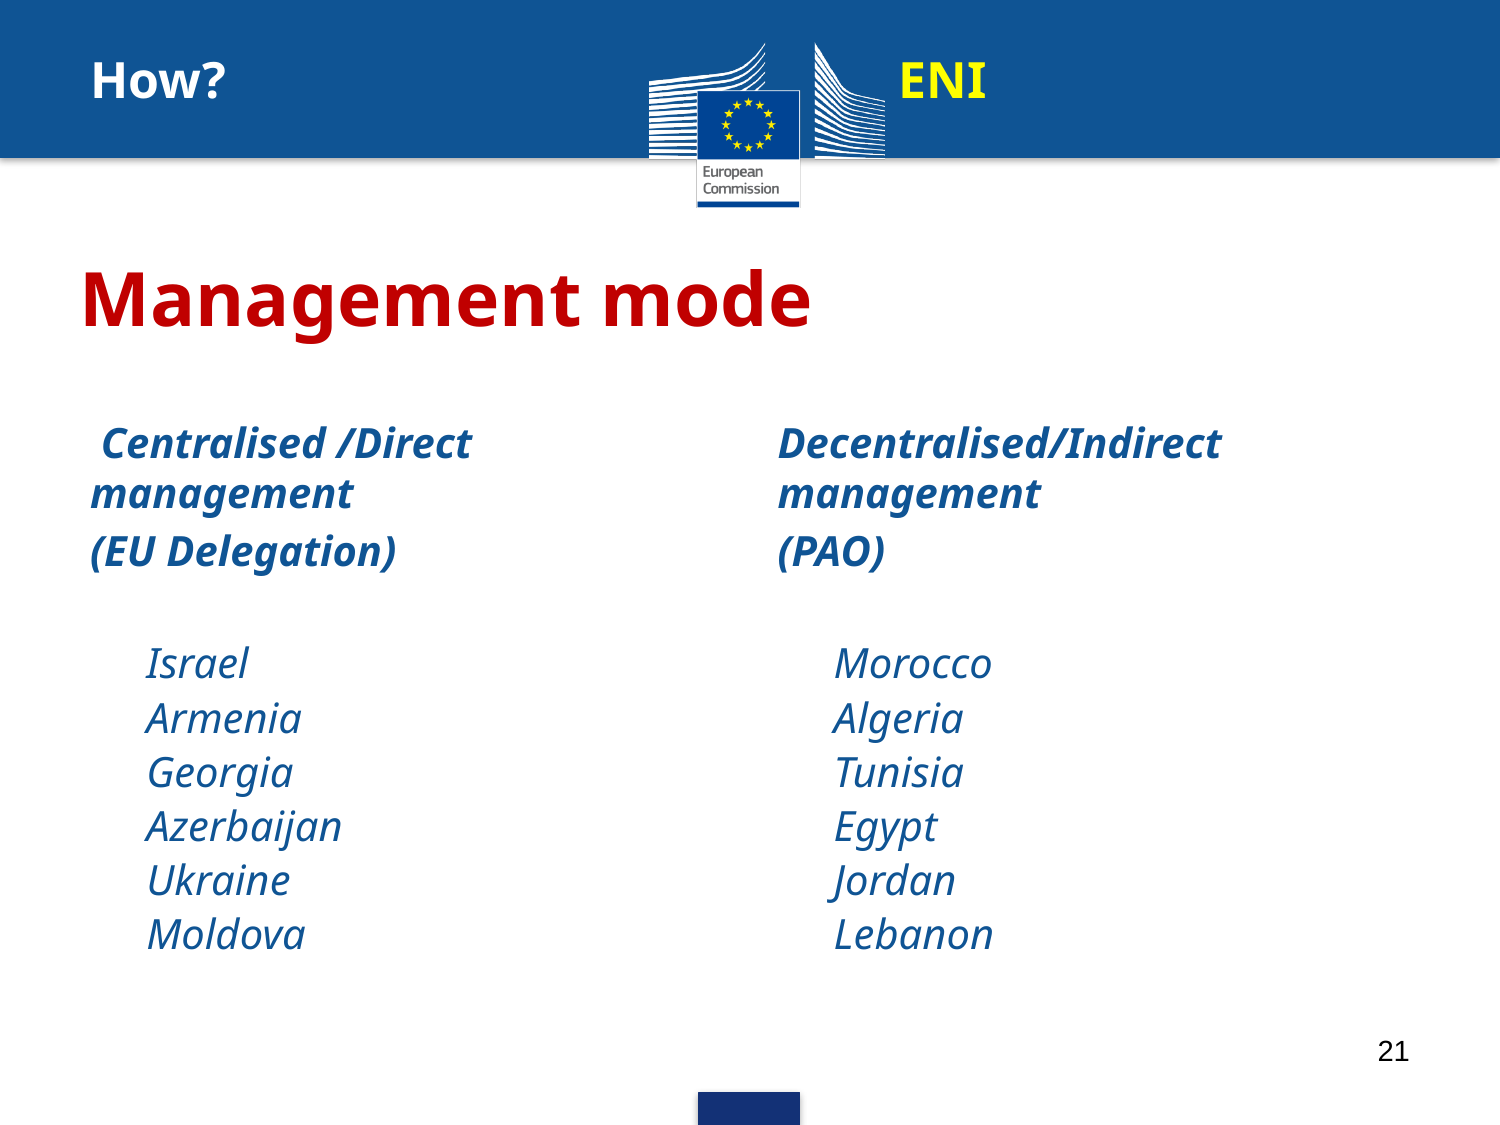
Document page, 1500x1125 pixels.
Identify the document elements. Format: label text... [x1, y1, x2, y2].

list Decentralised/Indirect management (PAO) Morocco Algeria Tunisia Egypt Jordan Lebanon [762, 408, 1425, 988]
picture [649, 185, 885, 208]
slide_number 21 [1074, 1024, 1425, 1103]
text_box How? ENI [74, 0, 1425, 185]
title Management mode [64, 219, 1415, 374]
list Centralised /Direct management (EU Delegation) Israel Armenia Georgia Azerbaijan Ukraine Moldova [75, 408, 738, 988]
